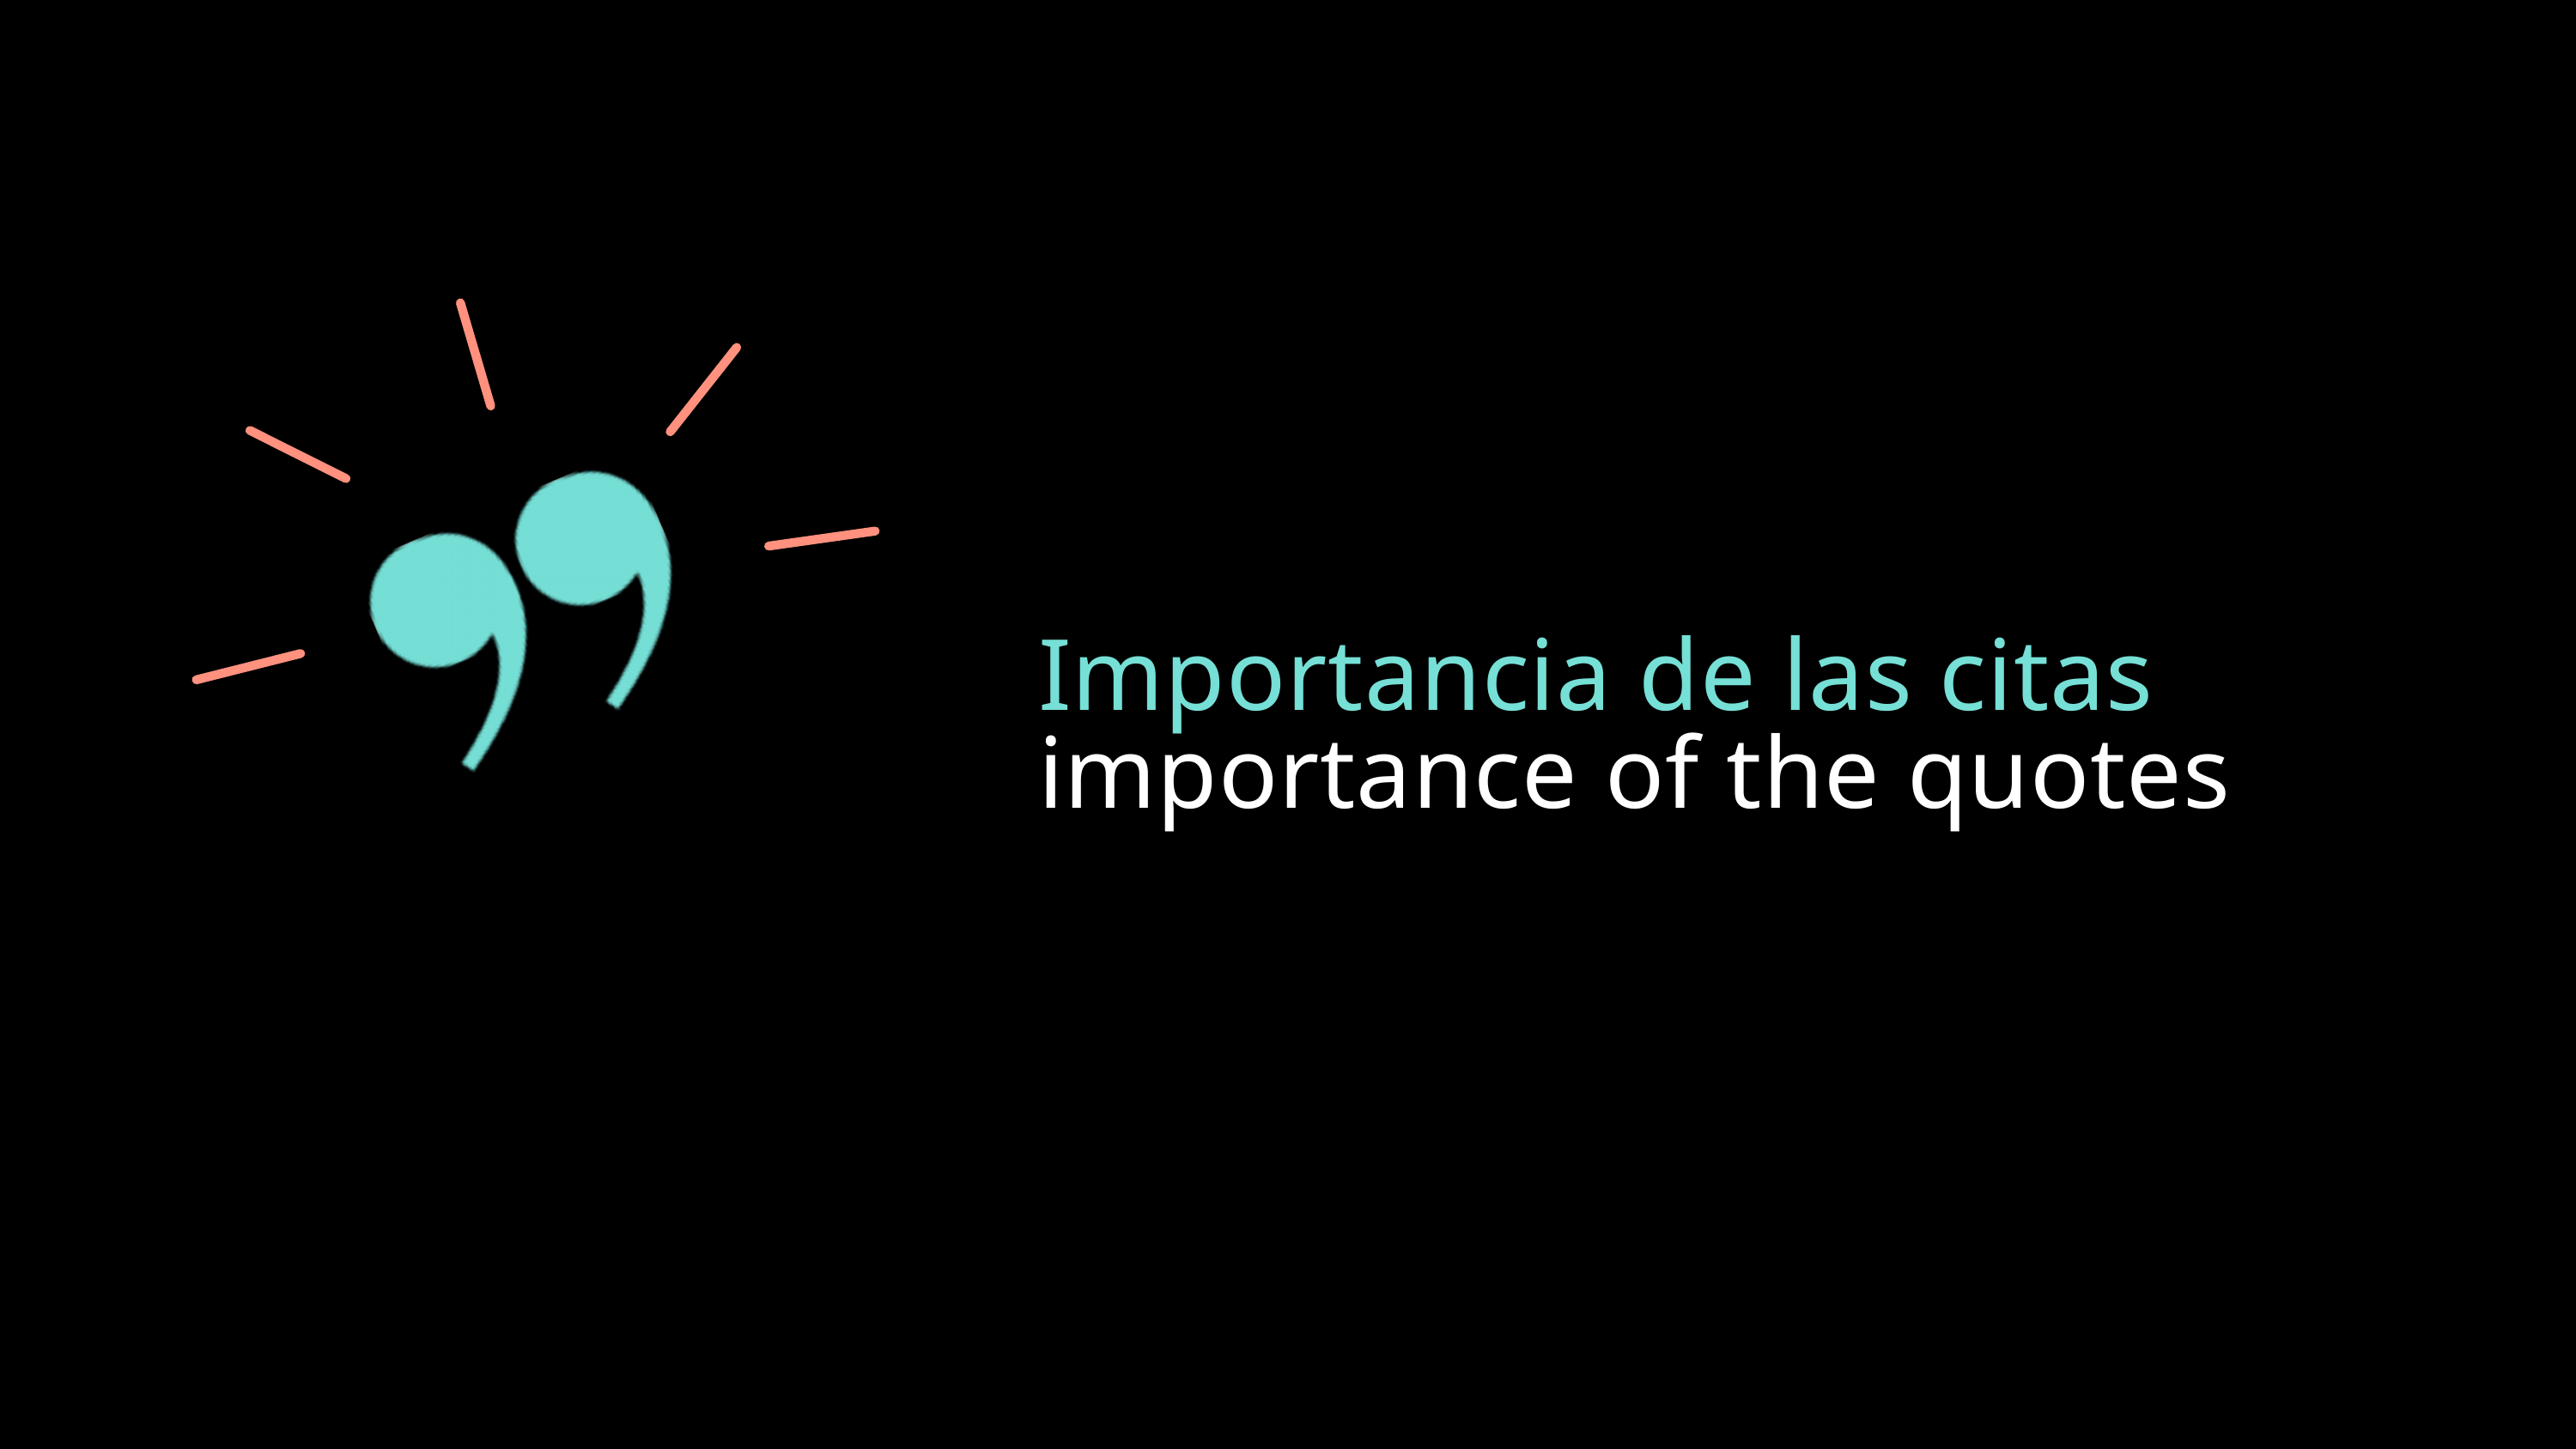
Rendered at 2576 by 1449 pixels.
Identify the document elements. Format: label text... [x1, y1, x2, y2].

text_box Importancia de las citas importance of the quotes [1038, 631, 2362, 828]
picture [384, 498, 688, 784]
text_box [195, 305, 876, 687]
